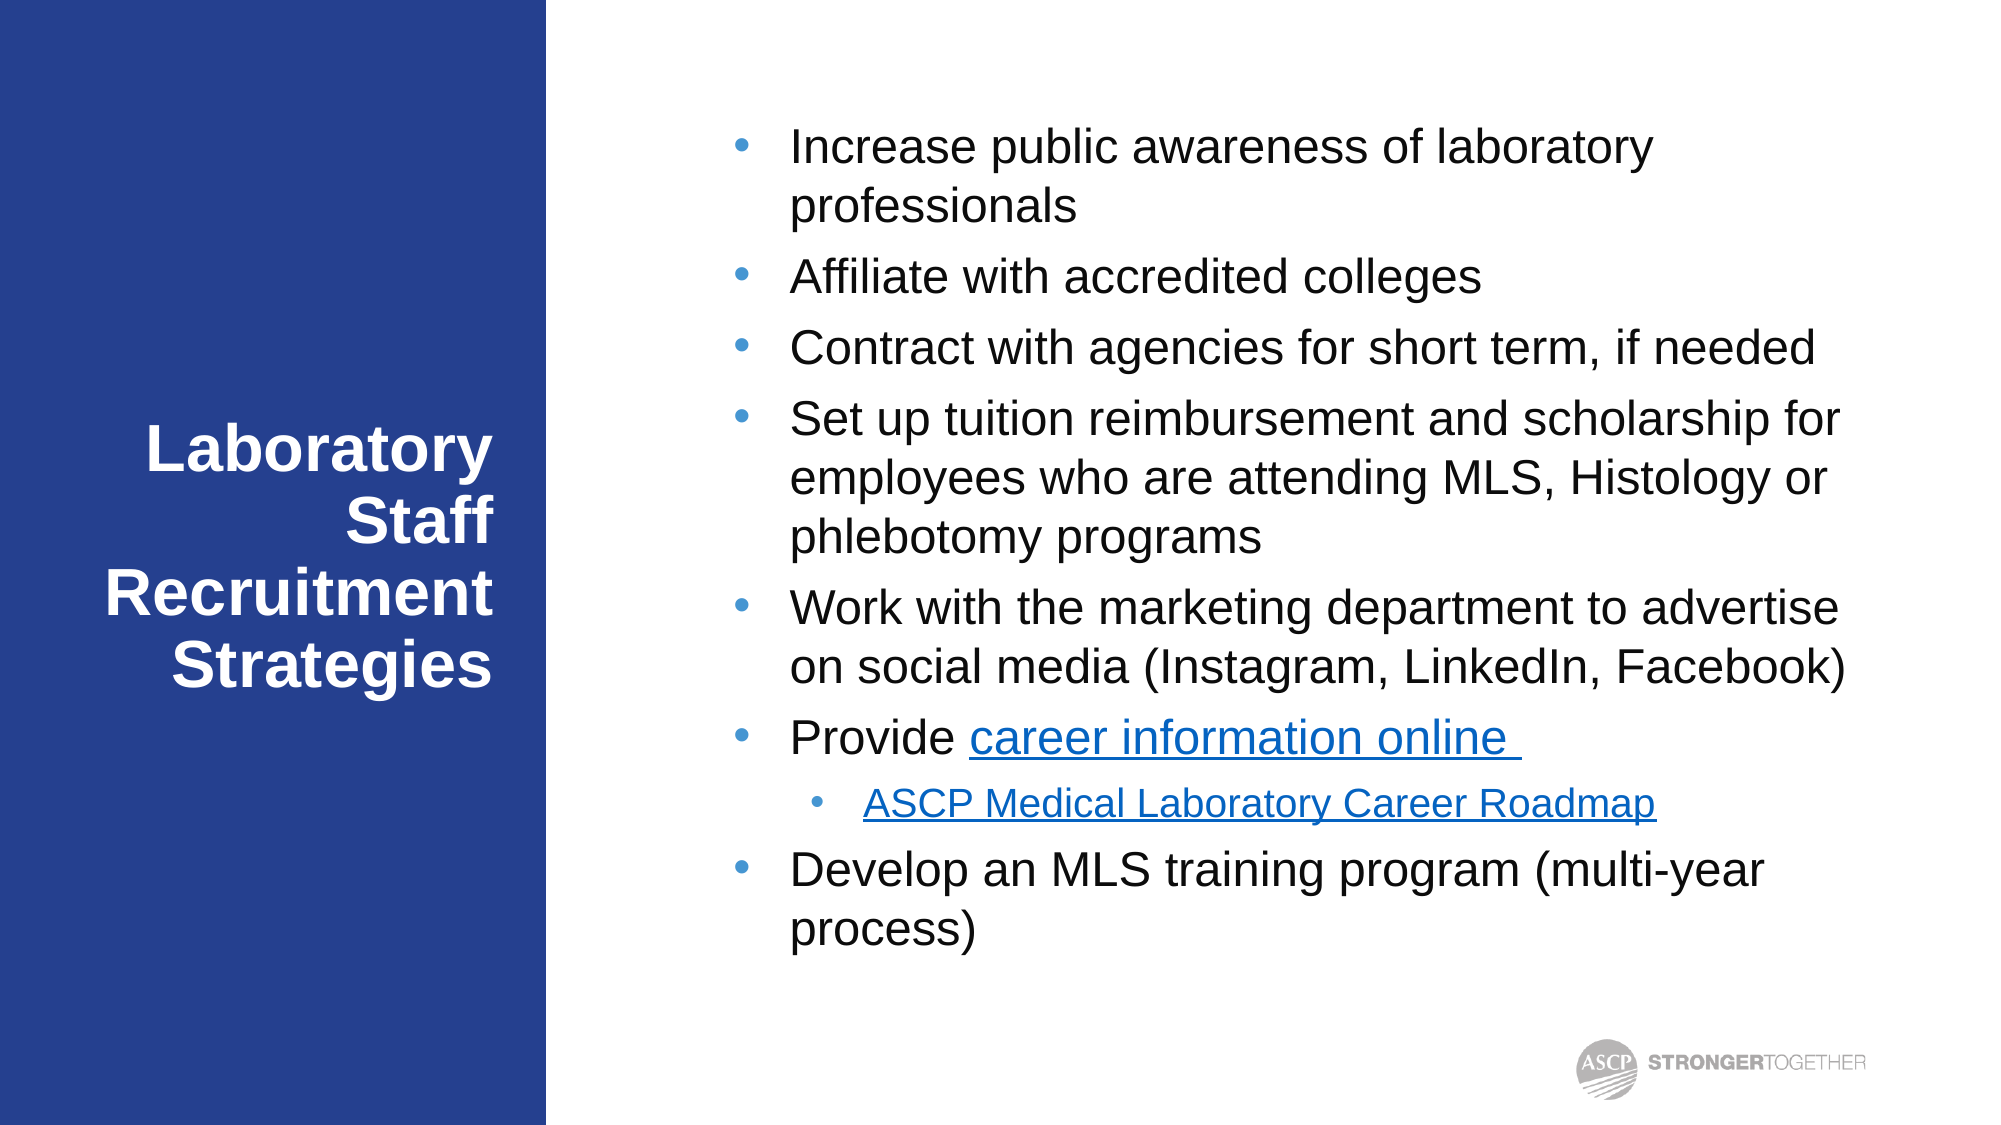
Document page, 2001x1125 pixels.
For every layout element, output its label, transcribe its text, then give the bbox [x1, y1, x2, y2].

title Laboratory Staff Recruitment Strategies [37, 448, 509, 667]
picture [1576, 1039, 1866, 1100]
list Increase public awareness of laboratory professionals Affiliate with accredited colleges Contract with agencies for short term, if needed Set up tuition reimbursement and scholarship for employees who are attending MLS, Histology or phlebotomy programs Work with the marketing department to advertise on social media (Instagram, LinkedIn, Facebook) Provide career information online ASCP Medical Laboratory Career Roadmap Develop an MLS training program (multi-year process) [701, 107, 1866, 1009]
